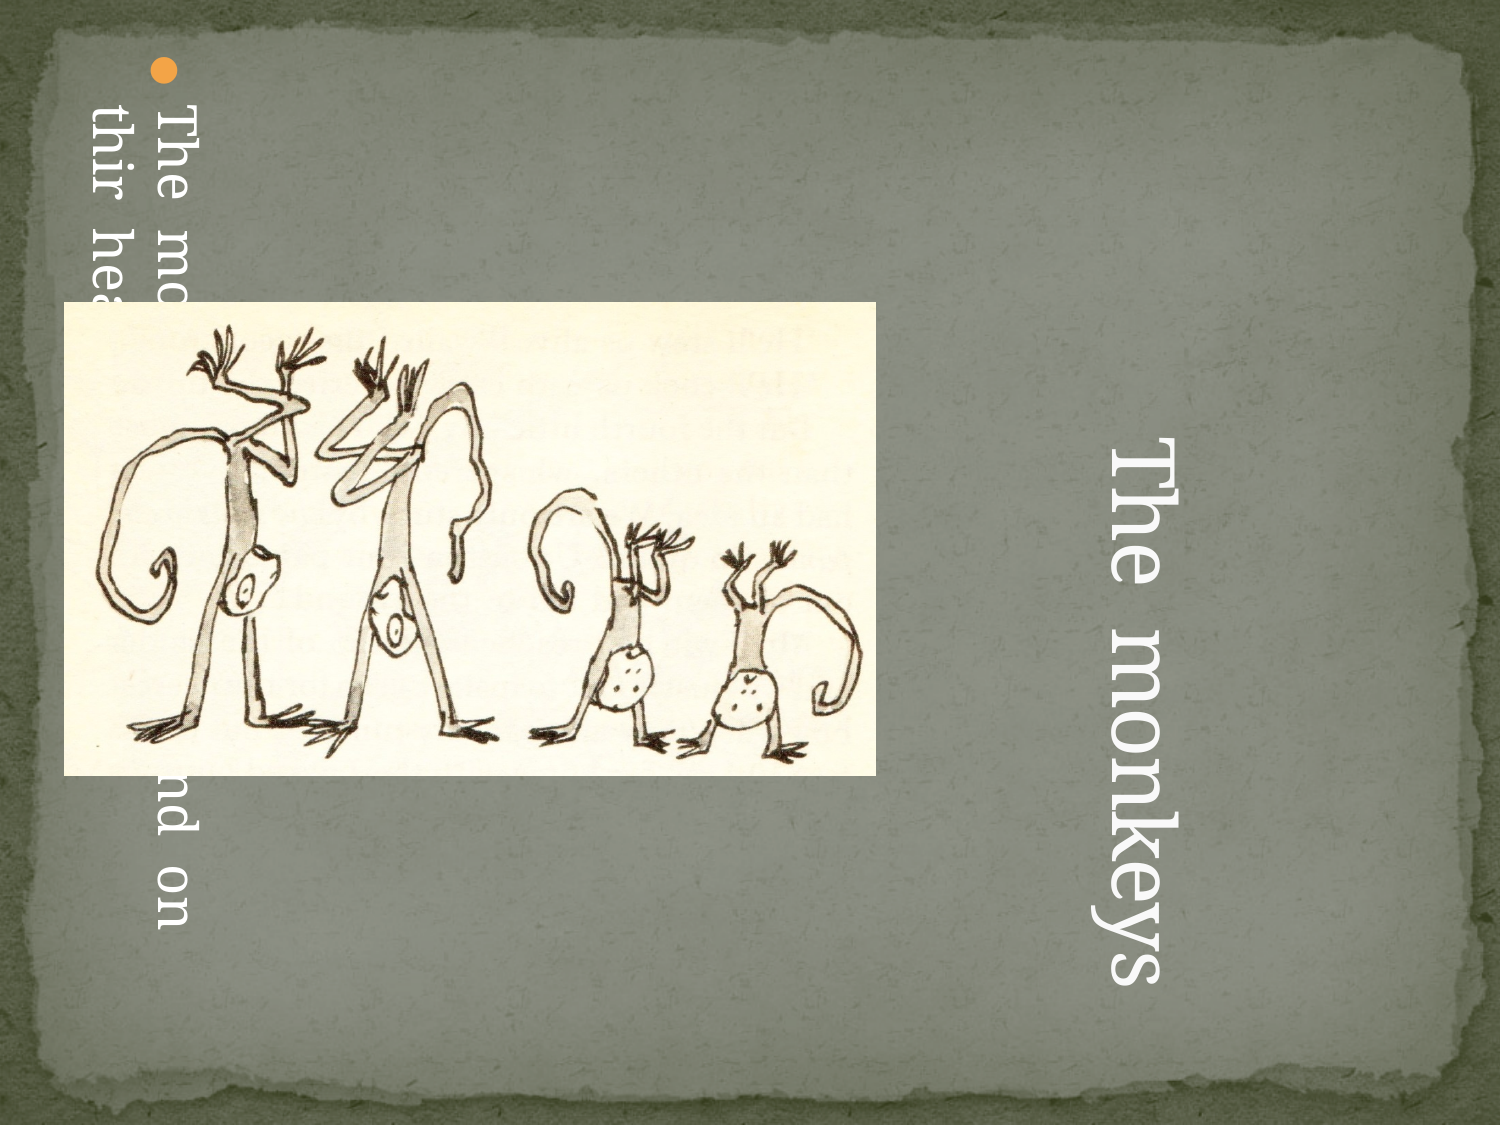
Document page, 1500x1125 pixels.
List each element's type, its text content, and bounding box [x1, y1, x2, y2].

picture [64, 302, 876, 776]
list The monkeys had to stand on thir heads. [75, 45, 1063, 1005]
title The monkeys [1087, 45, 1425, 1005]
